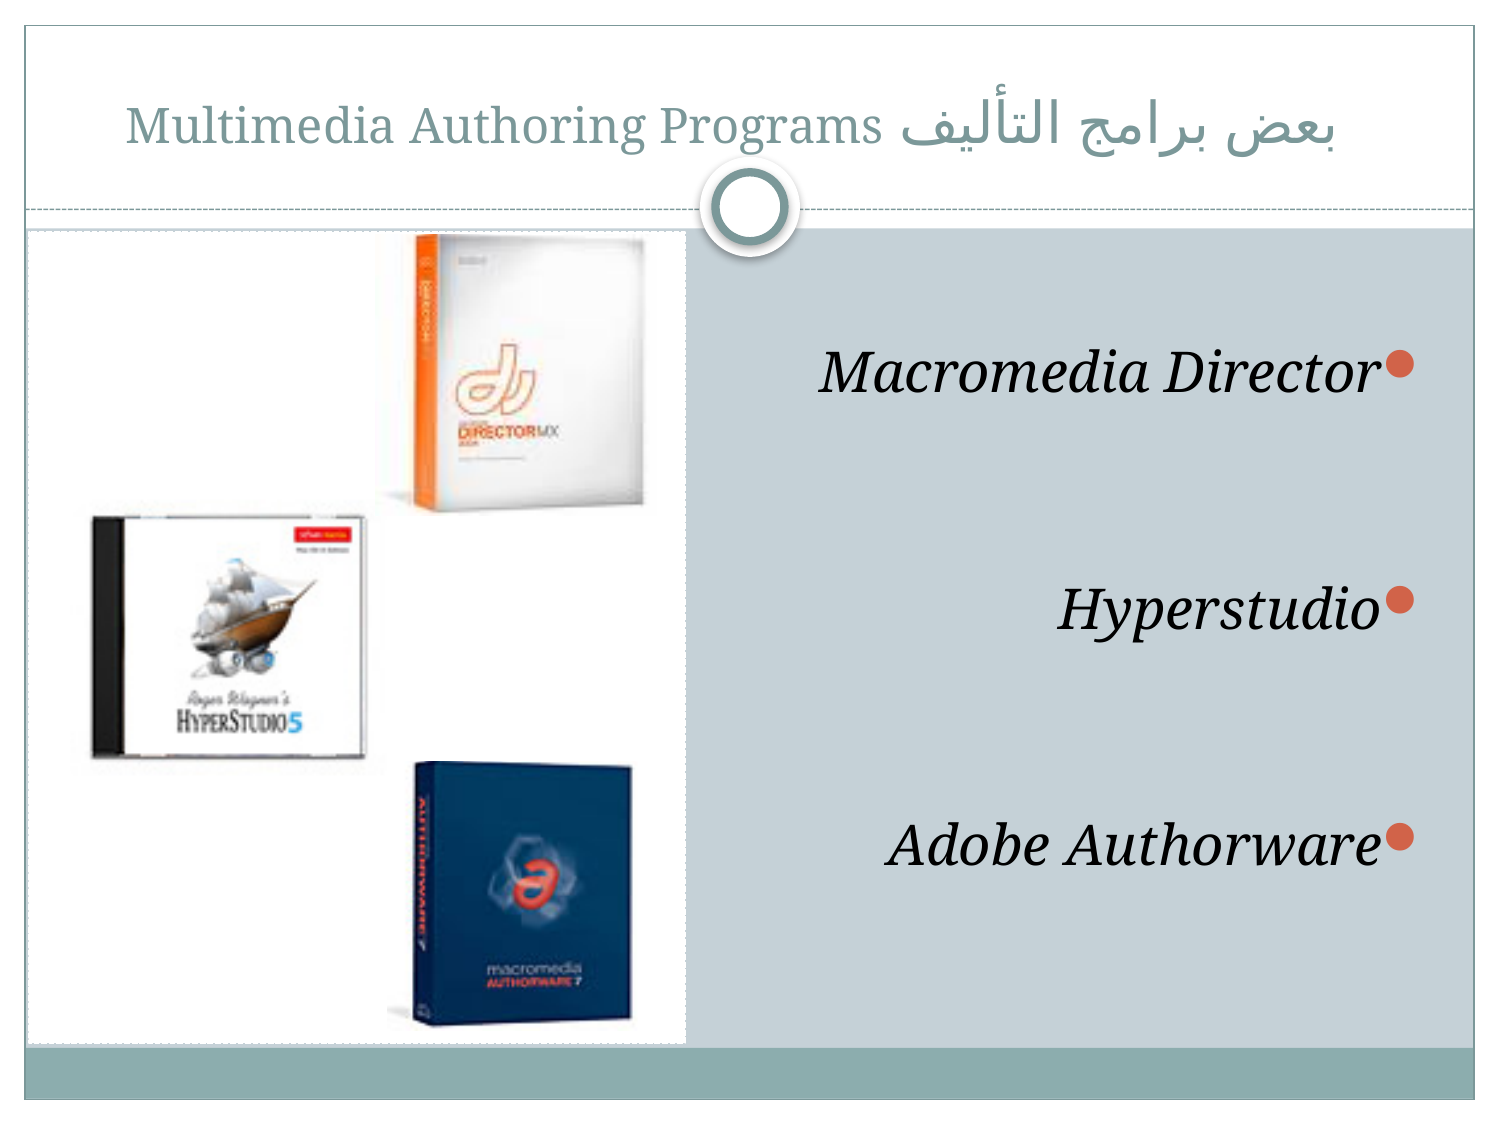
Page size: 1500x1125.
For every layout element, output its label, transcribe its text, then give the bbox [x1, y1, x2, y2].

picture [70, 234, 657, 1031]
text_box بعض برامج التأليف Multimedia Authoring Programs [0, 37, 1465, 162]
text_box [28, 231, 686, 1044]
list Macromedia Director Hyperstudio Adobe Authorware [761, 250, 1445, 1001]
